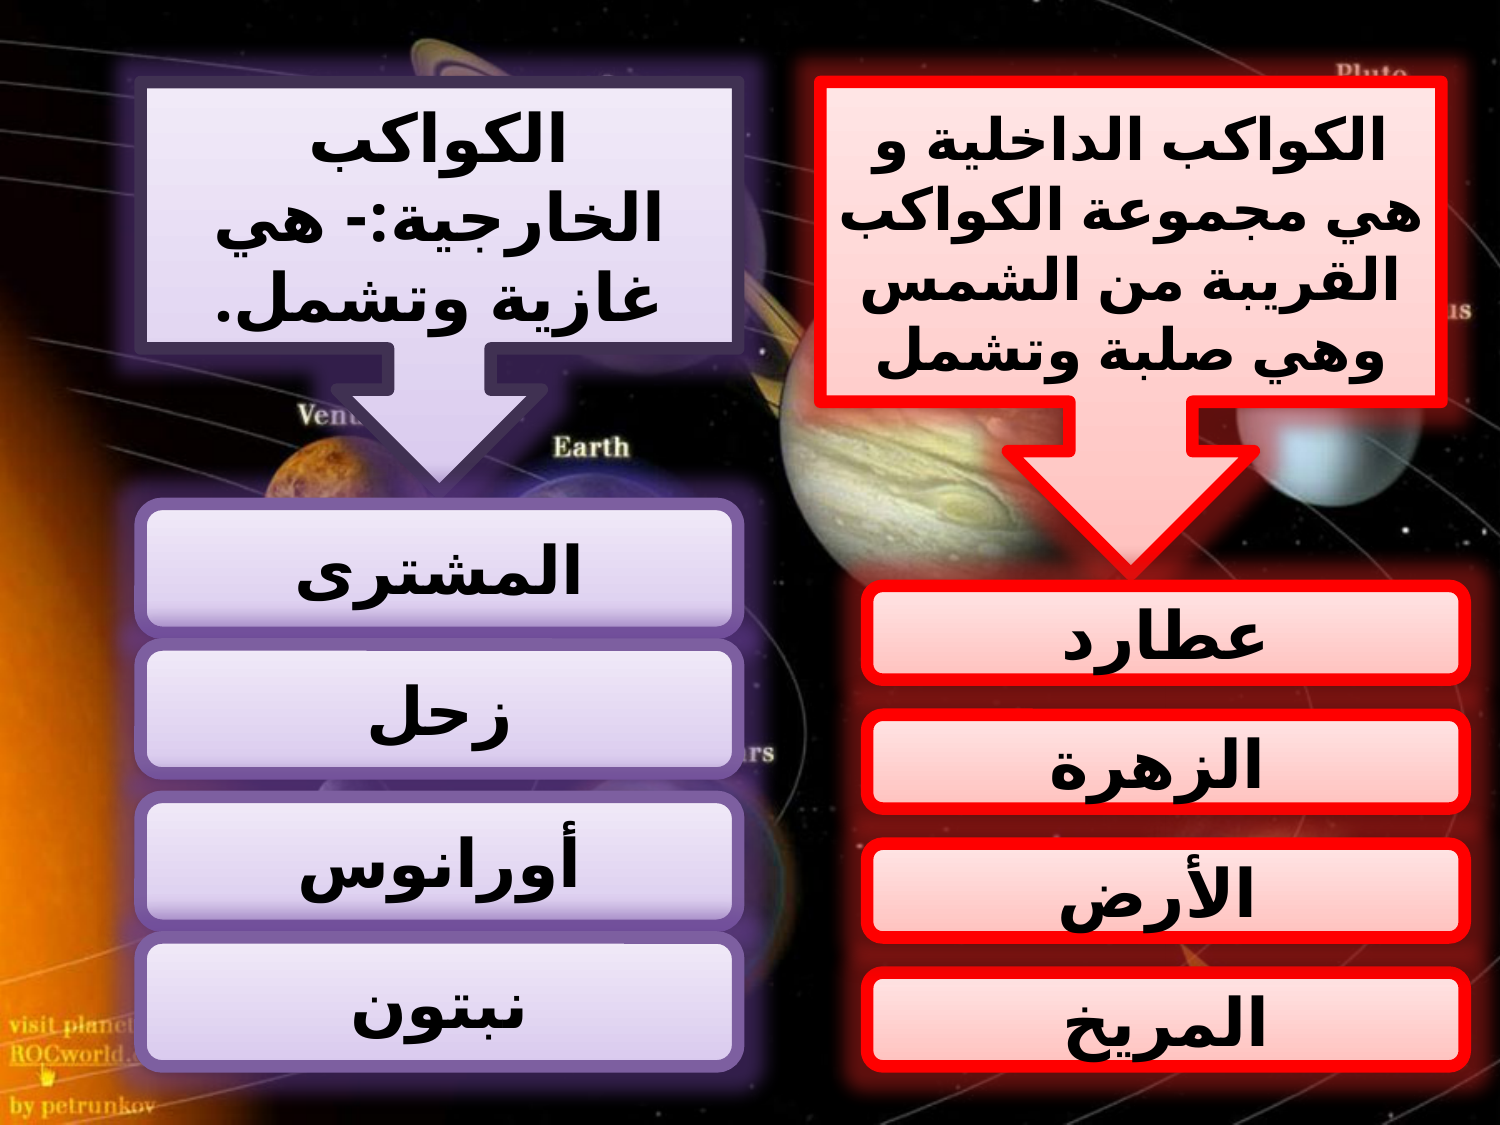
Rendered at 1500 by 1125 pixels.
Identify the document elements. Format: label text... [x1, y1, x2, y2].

text_box المريخ [866, 972, 1466, 1068]
text_box الكواكب الداخلية و هي مجموعة الكواكب القريبة من الشمس وهي صلبة وتشمل [819, 81, 1443, 554]
text_box المشترى [139, 503, 739, 614]
text_box عطارد [866, 585, 1466, 681]
text_box أورانوس [139, 796, 739, 907]
text_box الكواكب الخارجية:- هي غازية وتشمل. [139, 81, 739, 473]
picture [0, 0, 1500, 1125]
text_box زحل [139, 643, 739, 766]
text_box الزهرة [866, 713, 1466, 810]
text_box نبتون [139, 936, 739, 1068]
text_box الأرض [866, 842, 1466, 939]
